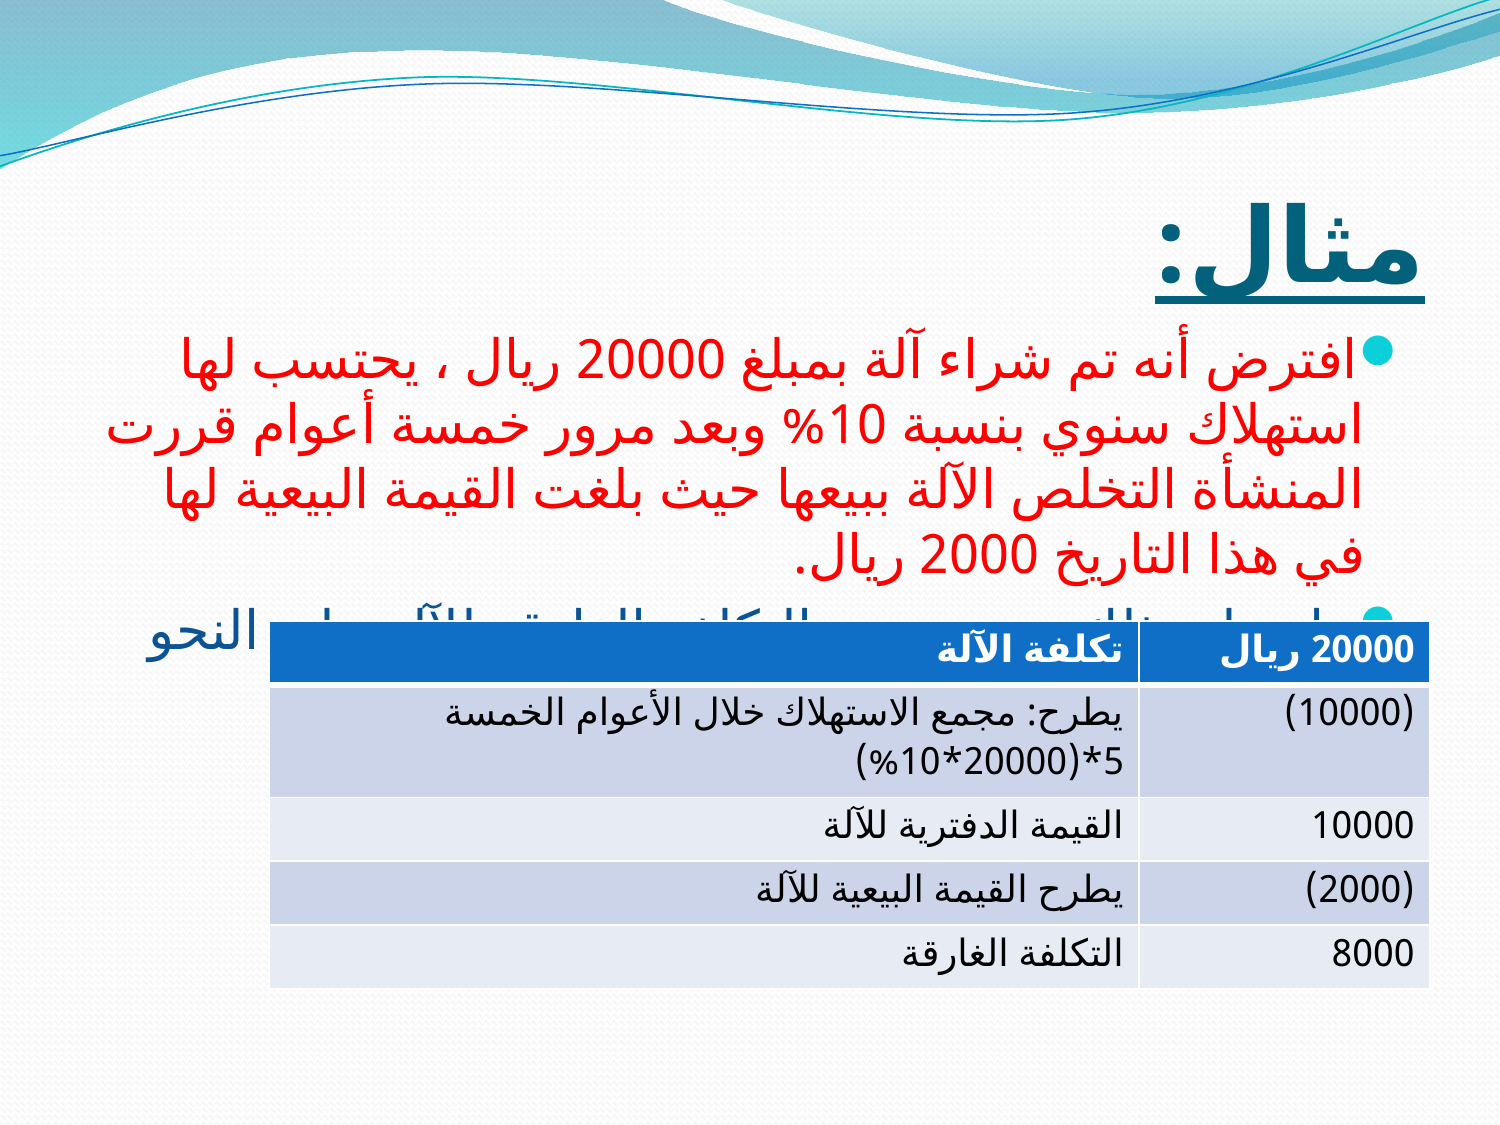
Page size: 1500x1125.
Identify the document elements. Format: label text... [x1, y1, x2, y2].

table_cell (10000) [1140, 688, 1429, 797]
table_cell القيمة الدفترية للآلة [270, 798, 1138, 860]
table_cell 8000 [1140, 926, 1429, 988]
table_cell التكلفة الغارقة [270, 926, 1138, 988]
table_cell 10000 [1140, 798, 1429, 860]
table_header 20000 ريال [1140, 622, 1429, 682]
list افترض أنه تم شراء آلة بمبلغ 20000 ريال ، يحتسب لها استهلاك سنوي بنسبة 10% وبعد مرور خمسة أعوام قررت المنشأة التخلص الآلة ببيعها حيث بلغت القيمة البيعية لها في هذا التاريخ 2000 ريال. بناء على ذلك ، يتم تحديد التكلفة الغارقة للآلة على النحو التالي: [75, 317, 1425, 1038]
table_cell يطرح القيمة البيعية للآلة [270, 862, 1138, 924]
table_cell يطرح: مجمع الاستهلاك خلال الأعوام الخمسة 5*(20000*10%) [270, 688, 1138, 797]
table_header تكلفة الآلة [270, 622, 1138, 682]
table_cell (2000) [1140, 862, 1429, 924]
title مثال: [75, 115, 1425, 303]
